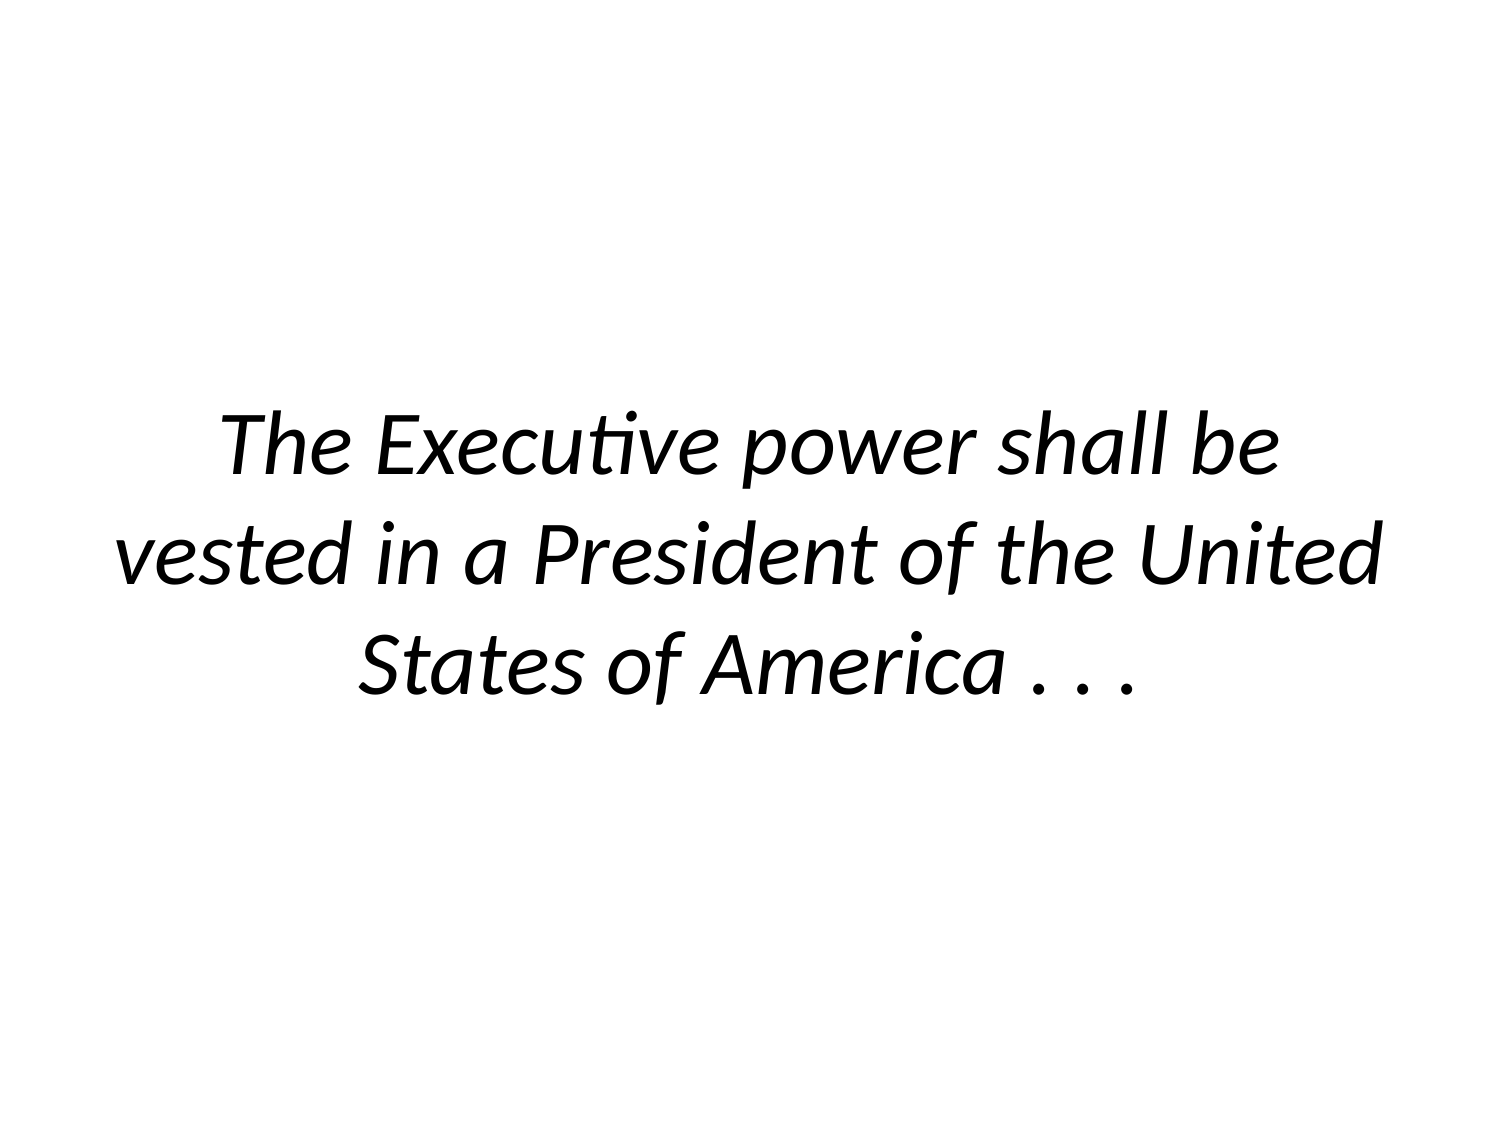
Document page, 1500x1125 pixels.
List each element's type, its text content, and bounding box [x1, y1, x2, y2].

title The Executive power shall be vested in a President of the United States of America . . . [74, 44, 1426, 1051]
